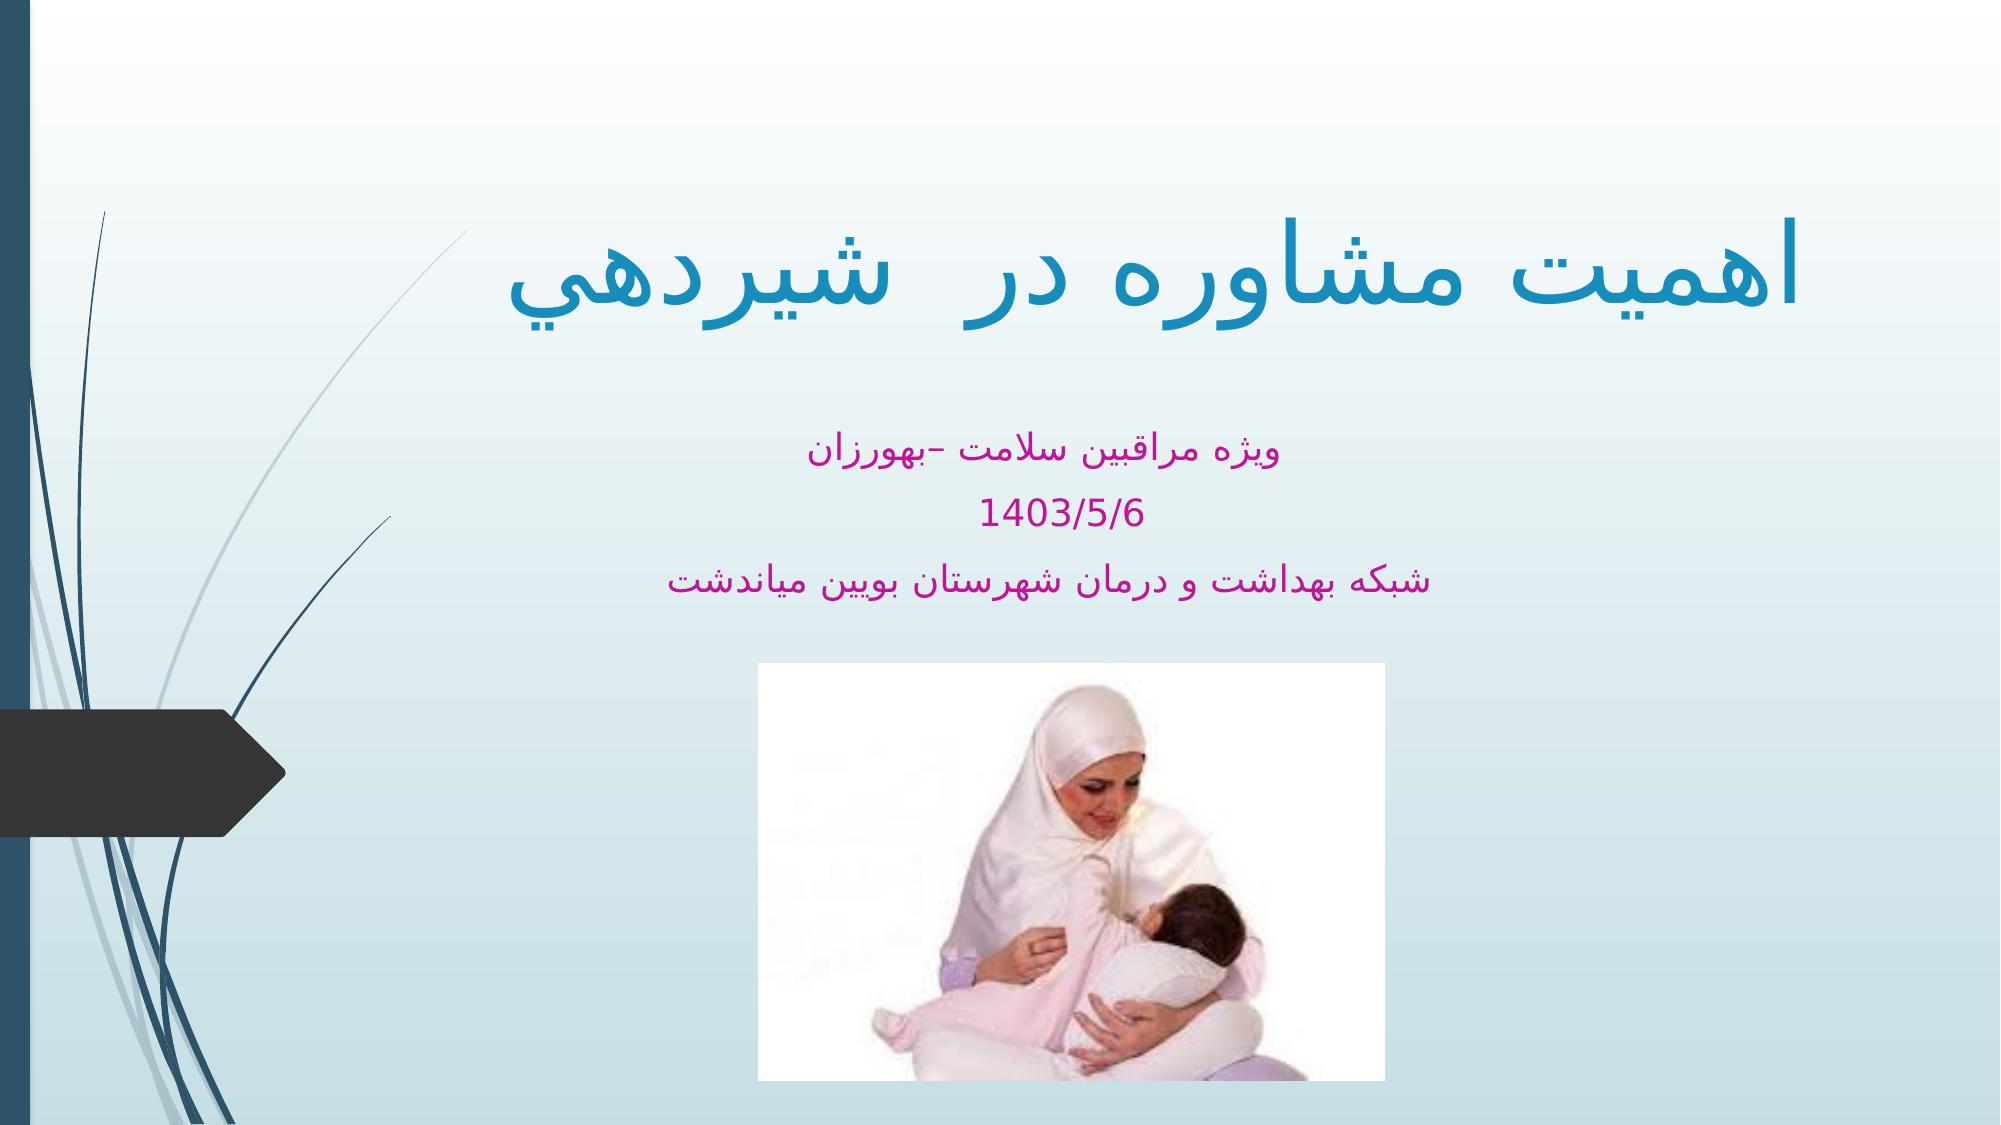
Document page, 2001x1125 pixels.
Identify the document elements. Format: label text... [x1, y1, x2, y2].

subtitle ویژه مراقبین سلامت –بهورزان 1403/5/6 شبکه بهداشت و درمان شهرستان بویین میاندشت [166, 415, 1921, 647]
title اهميت مشاوره در شيردهي [489, 8, 2000, 334]
picture [758, 663, 1385, 1081]
